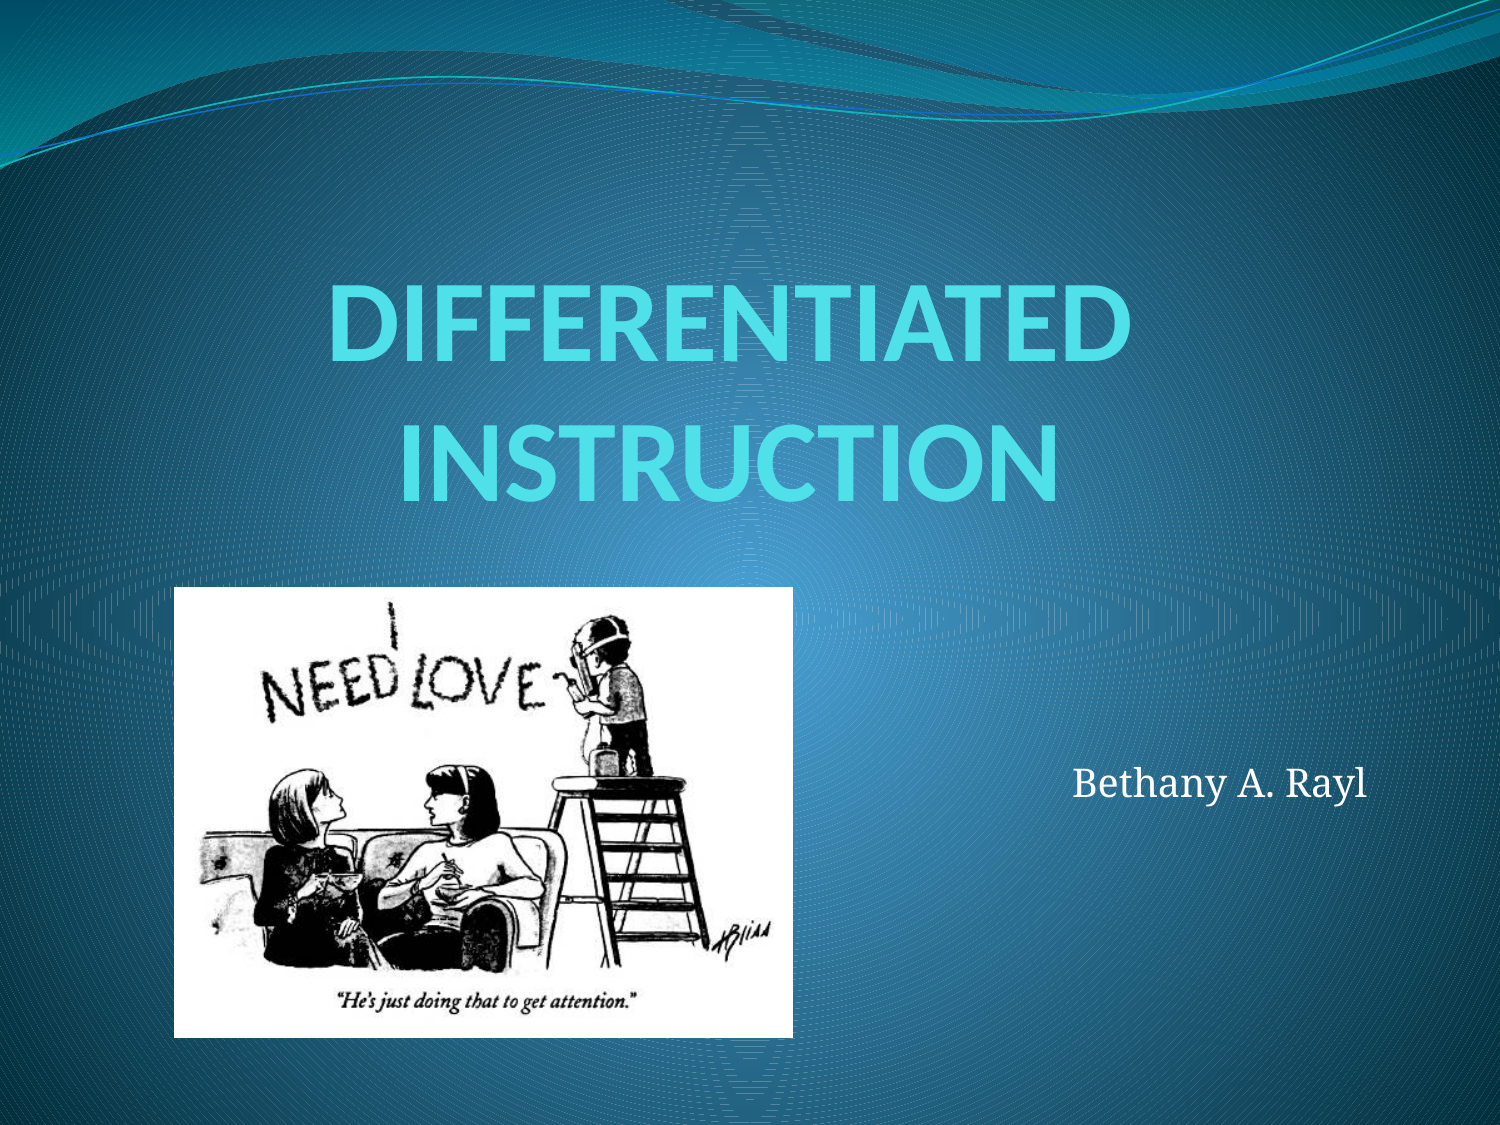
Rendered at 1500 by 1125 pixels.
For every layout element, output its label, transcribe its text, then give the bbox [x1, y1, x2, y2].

subtitle Bethany A. Rayl [87, 529, 1376, 818]
title DIFFERENTIATED INSTRUCTION [87, 224, 1376, 525]
text_box Learning Profile [167, 588, 174, 818]
picture [174, 587, 793, 1038]
text_box Learning Profile [793, 590, 797, 818]
